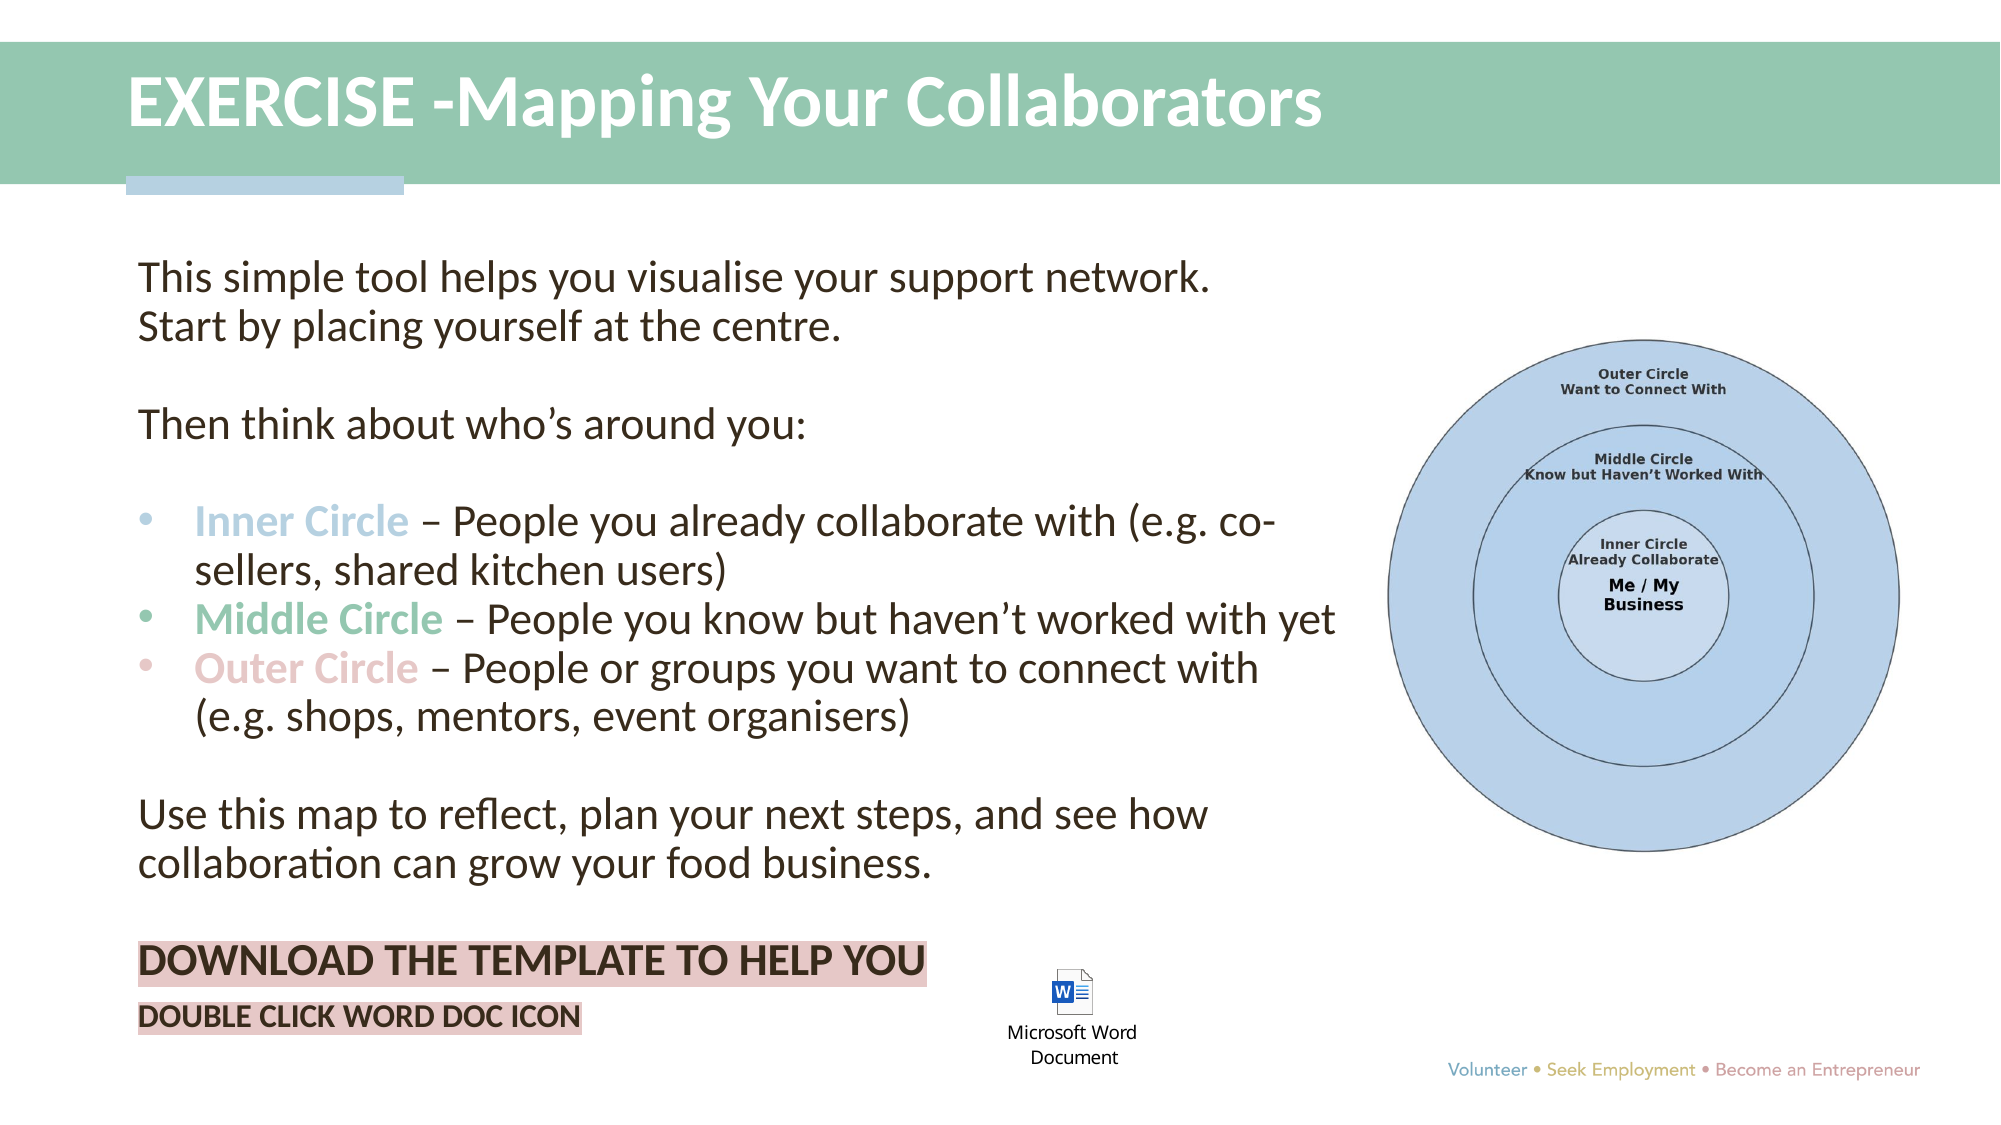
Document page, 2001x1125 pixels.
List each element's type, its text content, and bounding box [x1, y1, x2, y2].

list This simple tool helps you visualise your support network. Start by placing yourself at the centre. Then think about who’s around you: Inner Circle – People you already collaborate with (e.g. co-sellers, shared kitchen users) Middle Circle – People you know but haven’t worked with yet Outer Circle – People or groups you want to connect with (e.g. shops, mentors, event organisers) Use this map to reflect, plan your next steps, and see how collaboration can grow your food business. DOWNLOAD THE TEMPLATE TO HELP YOU DOUBLE CLICK WORD DOC ICON [123, 245, 1361, 1013]
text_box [999, 966, 1150, 1095]
list EXERCISE -Mapping Your Collaborators [113, 94, 1903, 213]
picture [1418, 1046, 1971, 1103]
picture [1341, 293, 1928, 869]
